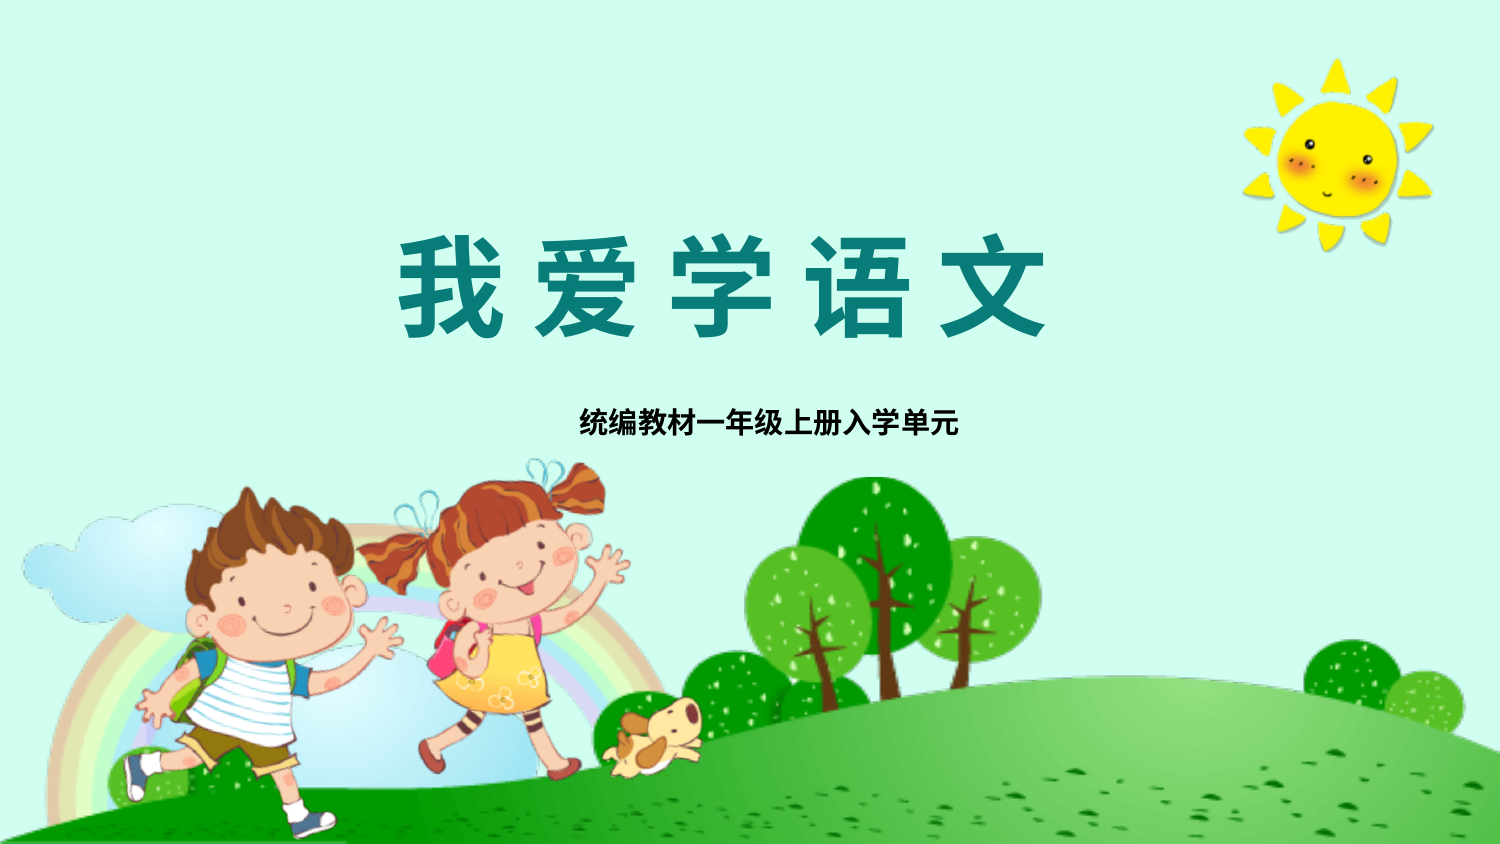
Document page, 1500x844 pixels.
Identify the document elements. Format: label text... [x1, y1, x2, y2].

picture [0, 406, 1500, 844]
text_box 我 爱 学 语 文 [384, 212, 1155, 357]
picture [1216, 41, 1453, 278]
text_box 统编教材一年级上册入学单元 [442, 399, 1098, 446]
